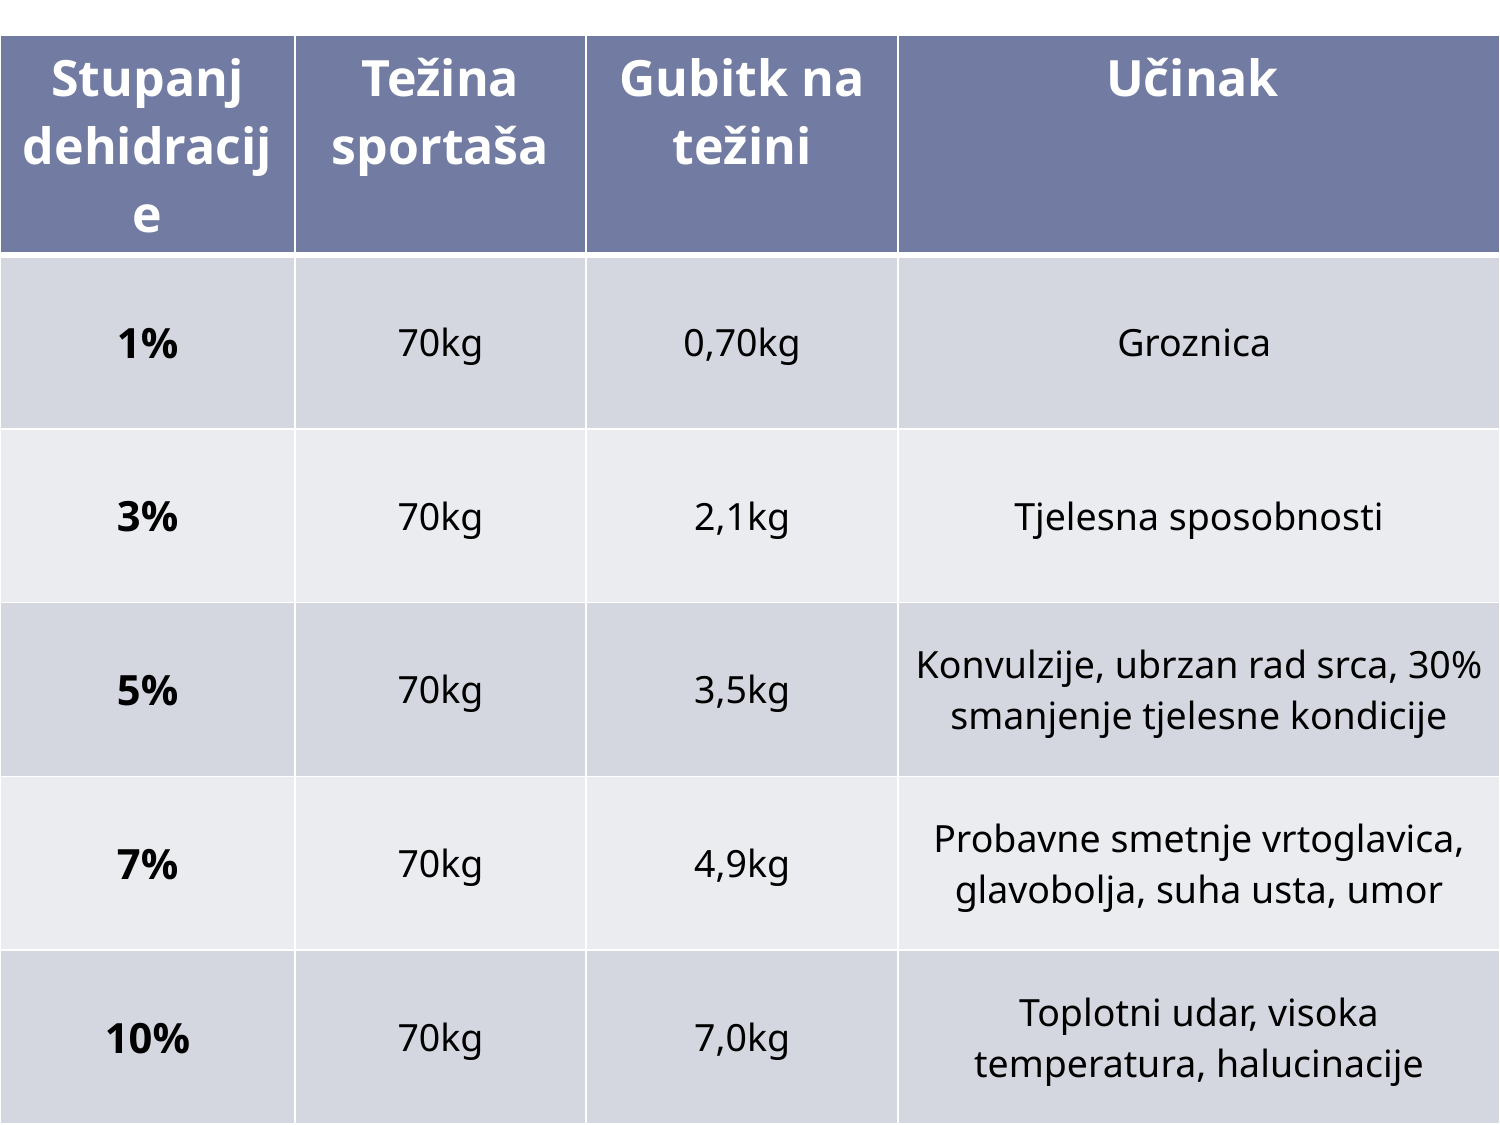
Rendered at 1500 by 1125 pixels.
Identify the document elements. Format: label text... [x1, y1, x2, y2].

table_cell 3% [1, 430, 294, 602]
table_cell Tjelesna sposobnosti [899, 430, 1499, 602]
table_cell 4,9kg [587, 777, 897, 949]
table_cell 70kg [296, 603, 585, 776]
table_header Stupanj dehidracije [1, 36, 294, 252]
table_cell 0,70kg [587, 258, 897, 428]
table_cell 70kg [296, 258, 585, 428]
table_cell 70kg [296, 777, 585, 949]
table_cell Groznica [899, 258, 1499, 428]
table_cell Toplotni udar, visoka temperatura, halucinacije [899, 951, 1499, 1123]
table_cell 3,5kg [587, 603, 897, 776]
table_cell 1% [1, 258, 294, 428]
table_cell Konvulzije, ubrzan rad srca, 30% smanjenje tjelesne kondicije [899, 603, 1499, 776]
table_cell 2,1kg [587, 430, 897, 602]
table_cell 7% [1, 777, 294, 949]
table_cell 70kg [296, 951, 585, 1123]
table_cell 10% [1, 951, 294, 1123]
table_header Gubitk na težini [587, 36, 897, 252]
table_header Težina sportaša [296, 36, 585, 252]
table_cell 7,0kg [587, 951, 897, 1123]
table_cell 70kg [296, 430, 585, 602]
table_cell Probavne smetnje vrtoglavica, glavobolja, suha usta, umor [899, 777, 1499, 949]
table_header Učinak [899, 36, 1499, 252]
table_cell 5% [1, 603, 294, 776]
